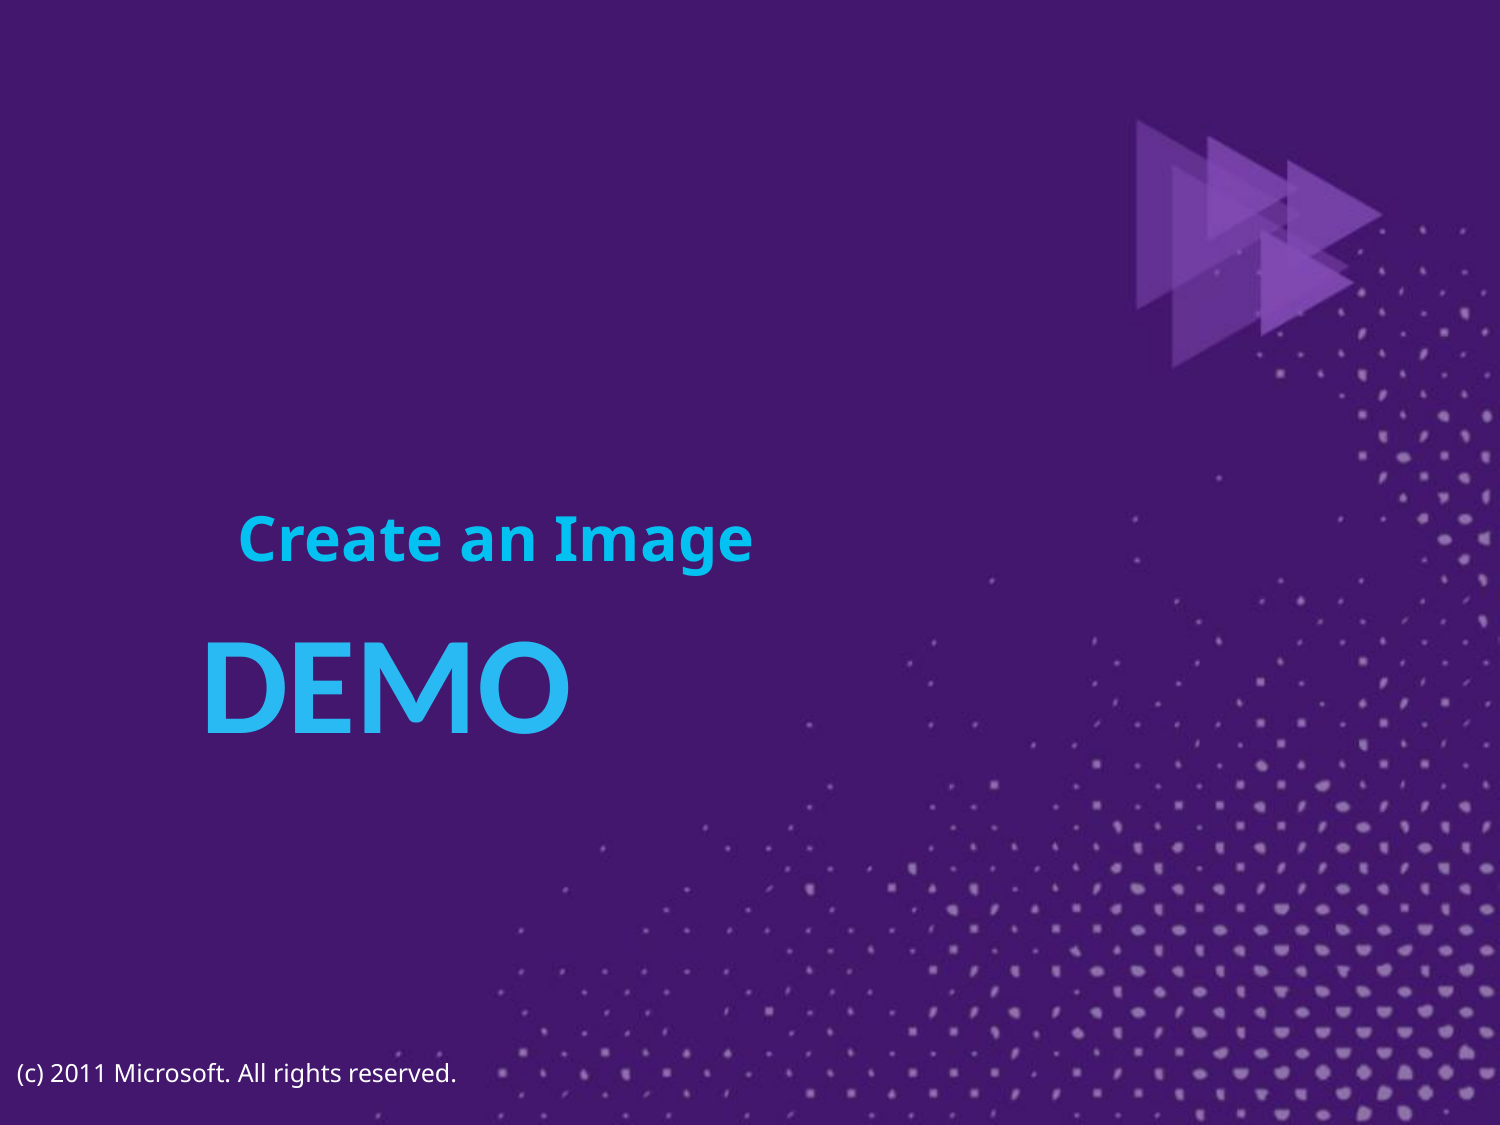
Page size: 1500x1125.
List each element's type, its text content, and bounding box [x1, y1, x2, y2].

picture [0, 0, 1500, 1125]
title Create an Image [222, 490, 1310, 582]
footer (c) 2011 Microsoft. All rights reserved. [0, 1042, 475, 1103]
